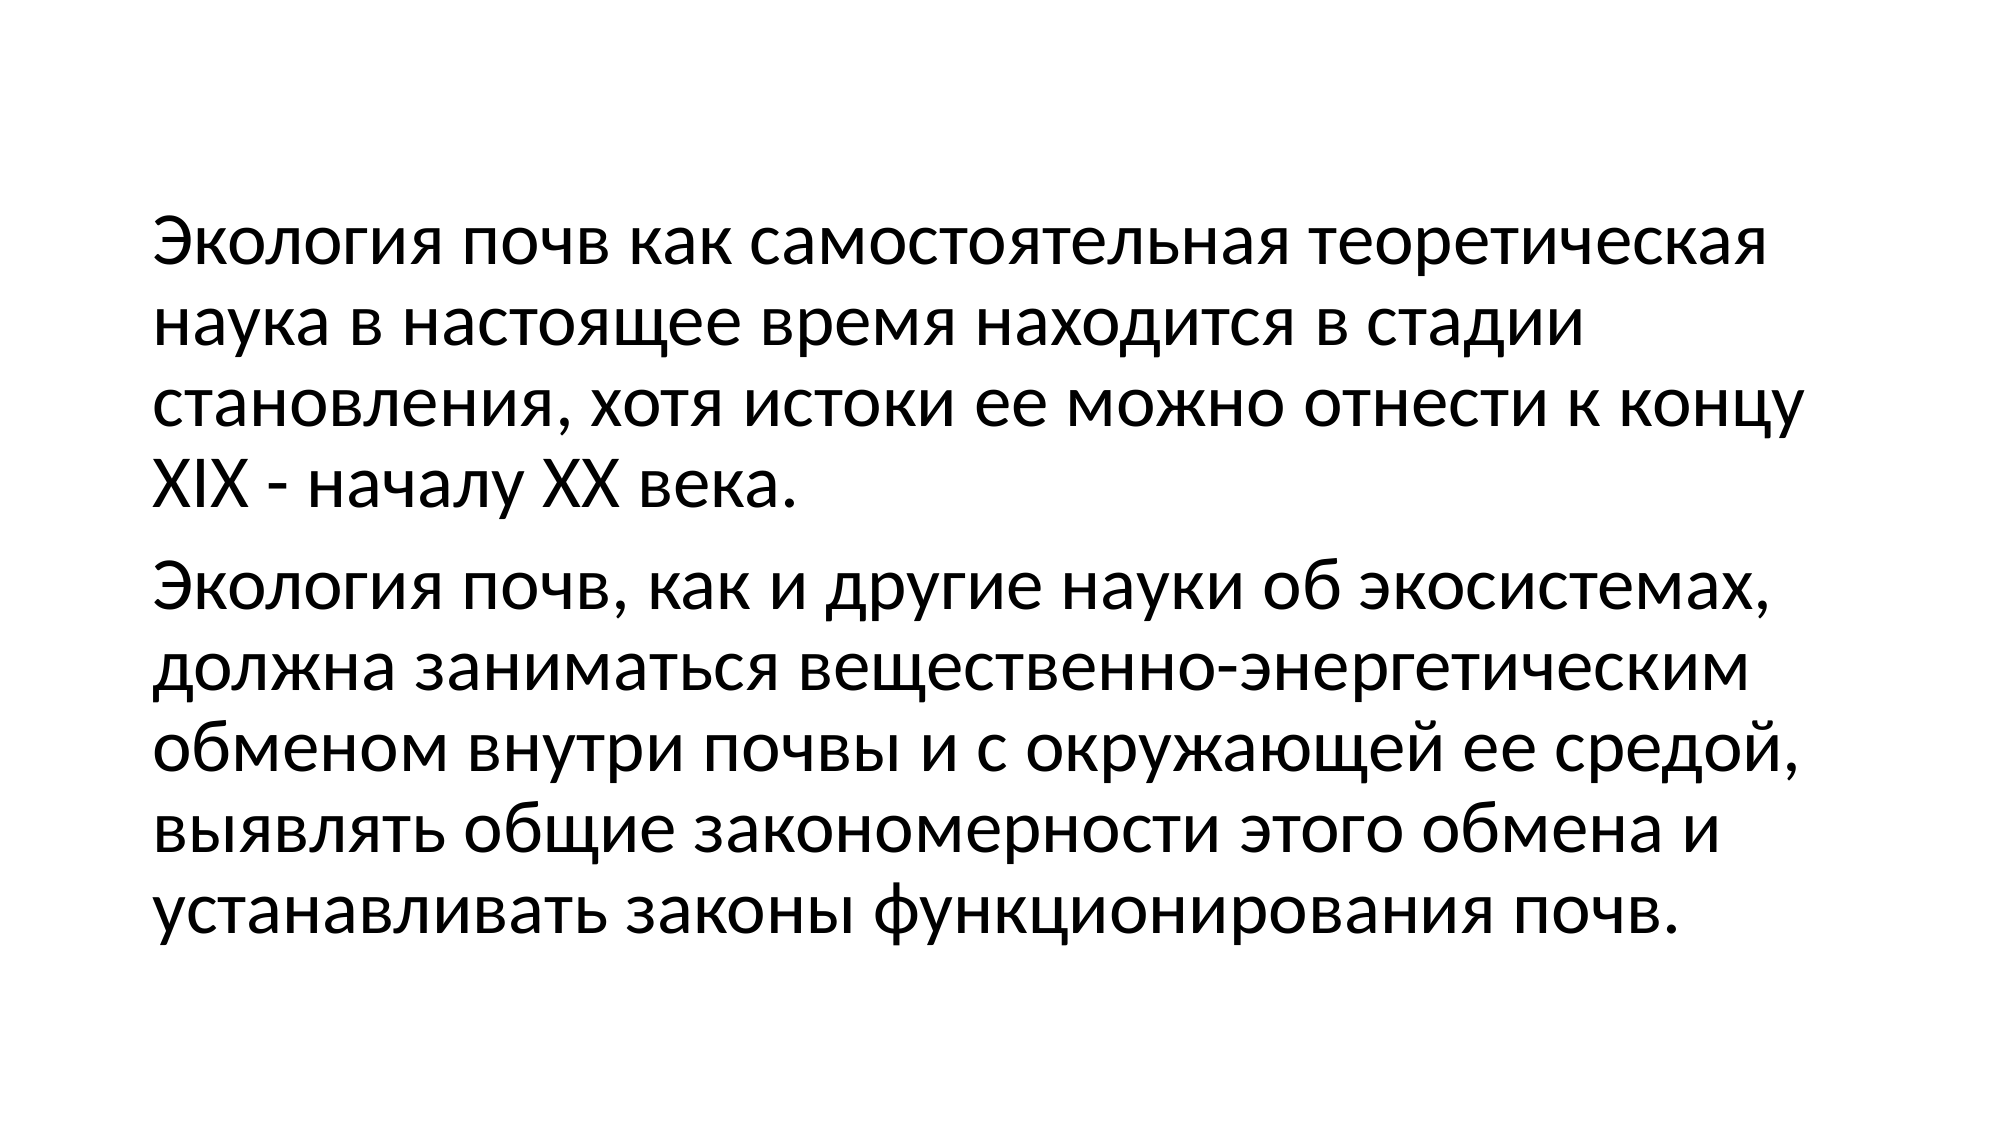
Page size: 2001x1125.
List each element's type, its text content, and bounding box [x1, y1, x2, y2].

list Экология почв как самостоятельная теоретическая наука в настоящее время находится в стадии становления, хотя истоки ее можно отнести к концу XIX - началу XX века. Экология почв, как и другие науки об экосистемах, должна заниматься вещественно-энергетическим обменом внутри почвы и с окружающей ее средой, выявлять общие закономерности этого обмена и устанавливать законы функционирования почв. [137, 101, 1863, 1014]
